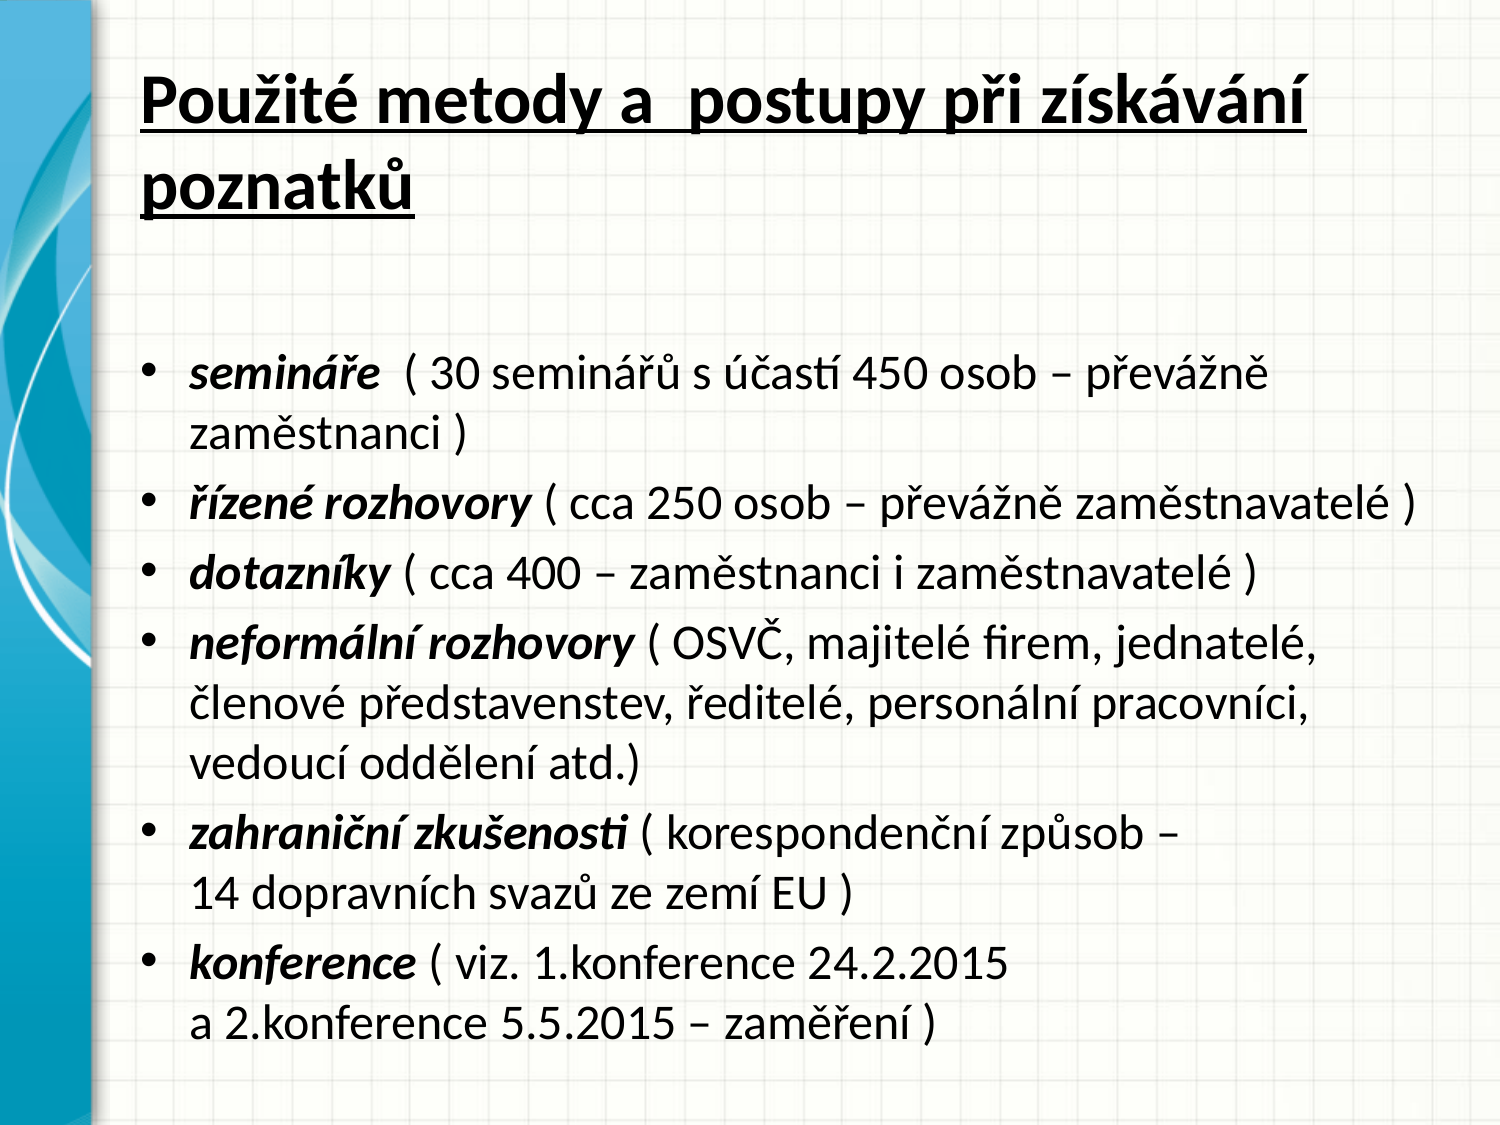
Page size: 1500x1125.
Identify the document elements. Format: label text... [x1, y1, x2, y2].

picture [0, 0, 1500, 1125]
title Použité metody a postupy při získávání poznatků [125, 44, 1450, 232]
list semináře ( 30 seminářů s účastí 450 osob – převážně zaměstnanci ) řízené rozhovory ( cca 250 osob – převážně zaměstnavatelé ) dotazníky ( cca 400 – zaměstnanci i zaměstnavatelé ) neformální rozhovory ( OSVČ, majitelé firem, jednatelé, členové představenstev, ředitelé, personální pracovníci, vedoucí oddělení atd.) zahraniční zkušenosti ( korespondenční způsob – 14 dopravních svazů ze zemí EU ) konference ( viz. 1.konference 24.2.2015 a 2.konference 5.5.2015 – zaměření ) [125, 261, 1450, 1071]
